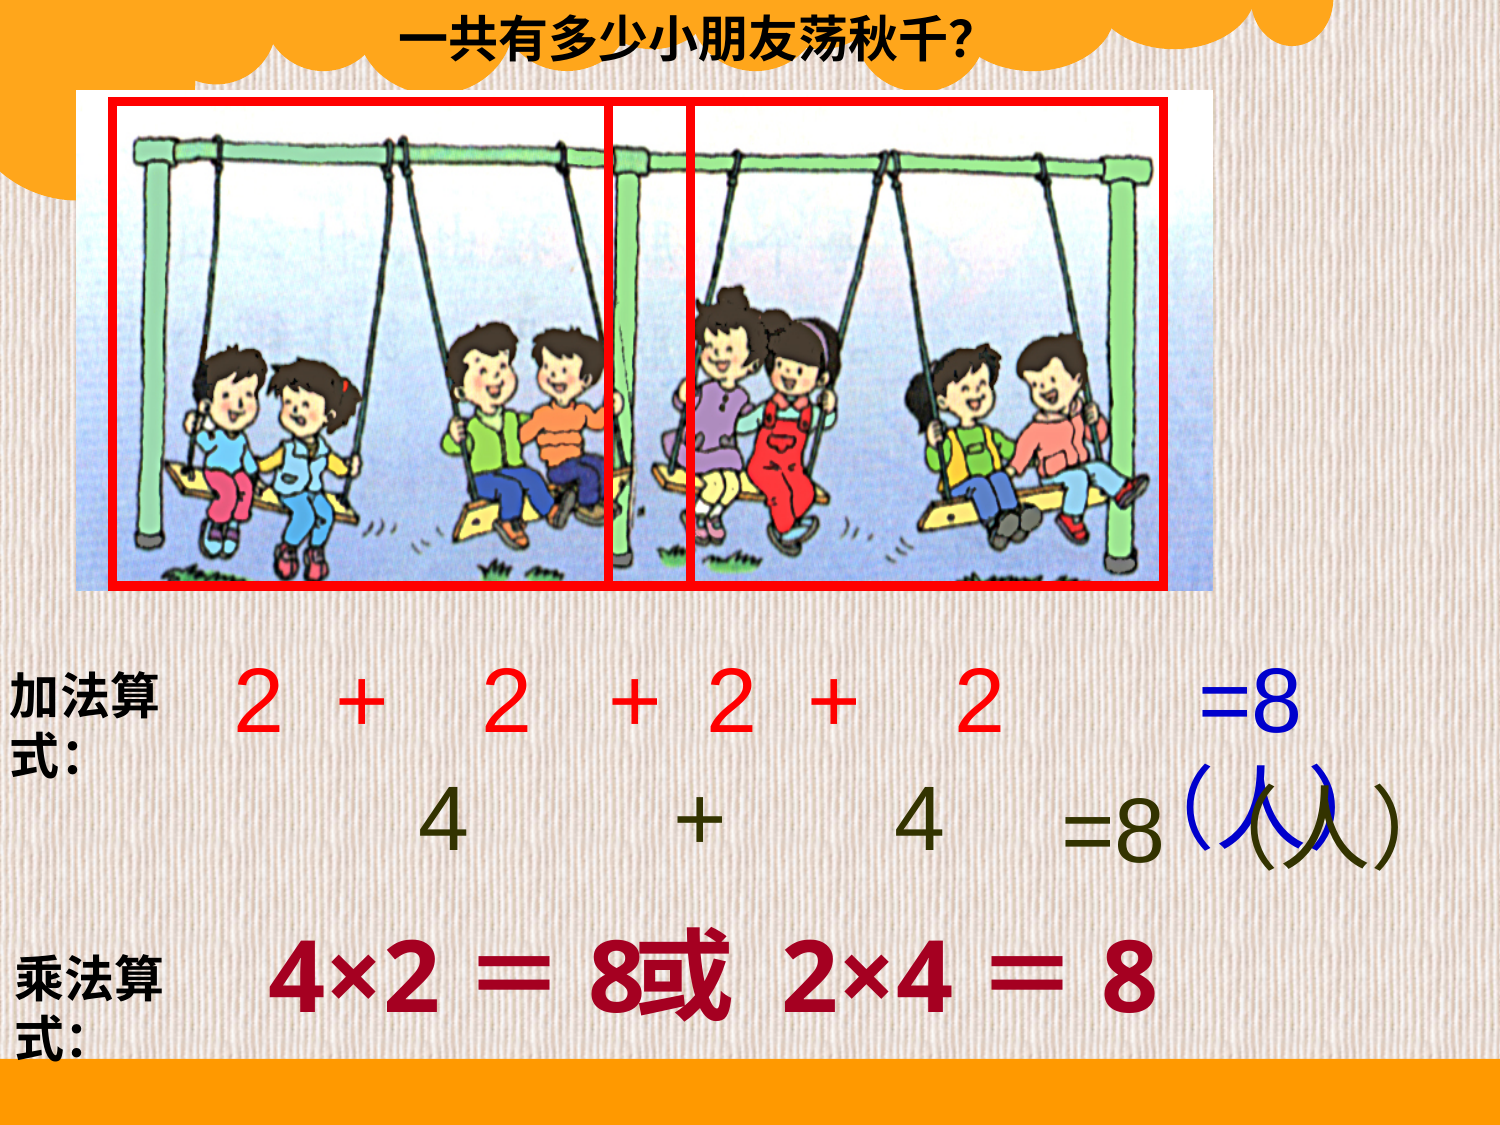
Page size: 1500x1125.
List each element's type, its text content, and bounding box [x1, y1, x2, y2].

text_box 乘法算式： [0, 940, 249, 1076]
text_box 加法算式： [0, 656, 243, 792]
text_box 2 + [466, 633, 678, 751]
text_box [183, 928, 999, 1064]
text_box 2 [939, 633, 1020, 758]
text_box 2 + [218, 633, 405, 758]
text_box 2 + [691, 633, 877, 758]
text_box 4×2＝8 [253, 904, 620, 1040]
picture [0, 0, 1500, 1058]
text_box =8（人） [1046, 763, 1478, 888]
text_box 或 2×4＝8 [620, 904, 1327, 1040]
text_box 一共有多少小朋友荡秋千？ [383, 0, 1105, 75]
text_box =8（人） [1056, 633, 1467, 763]
text_box 4 + [403, 751, 742, 877]
text_box 4 [879, 751, 962, 877]
